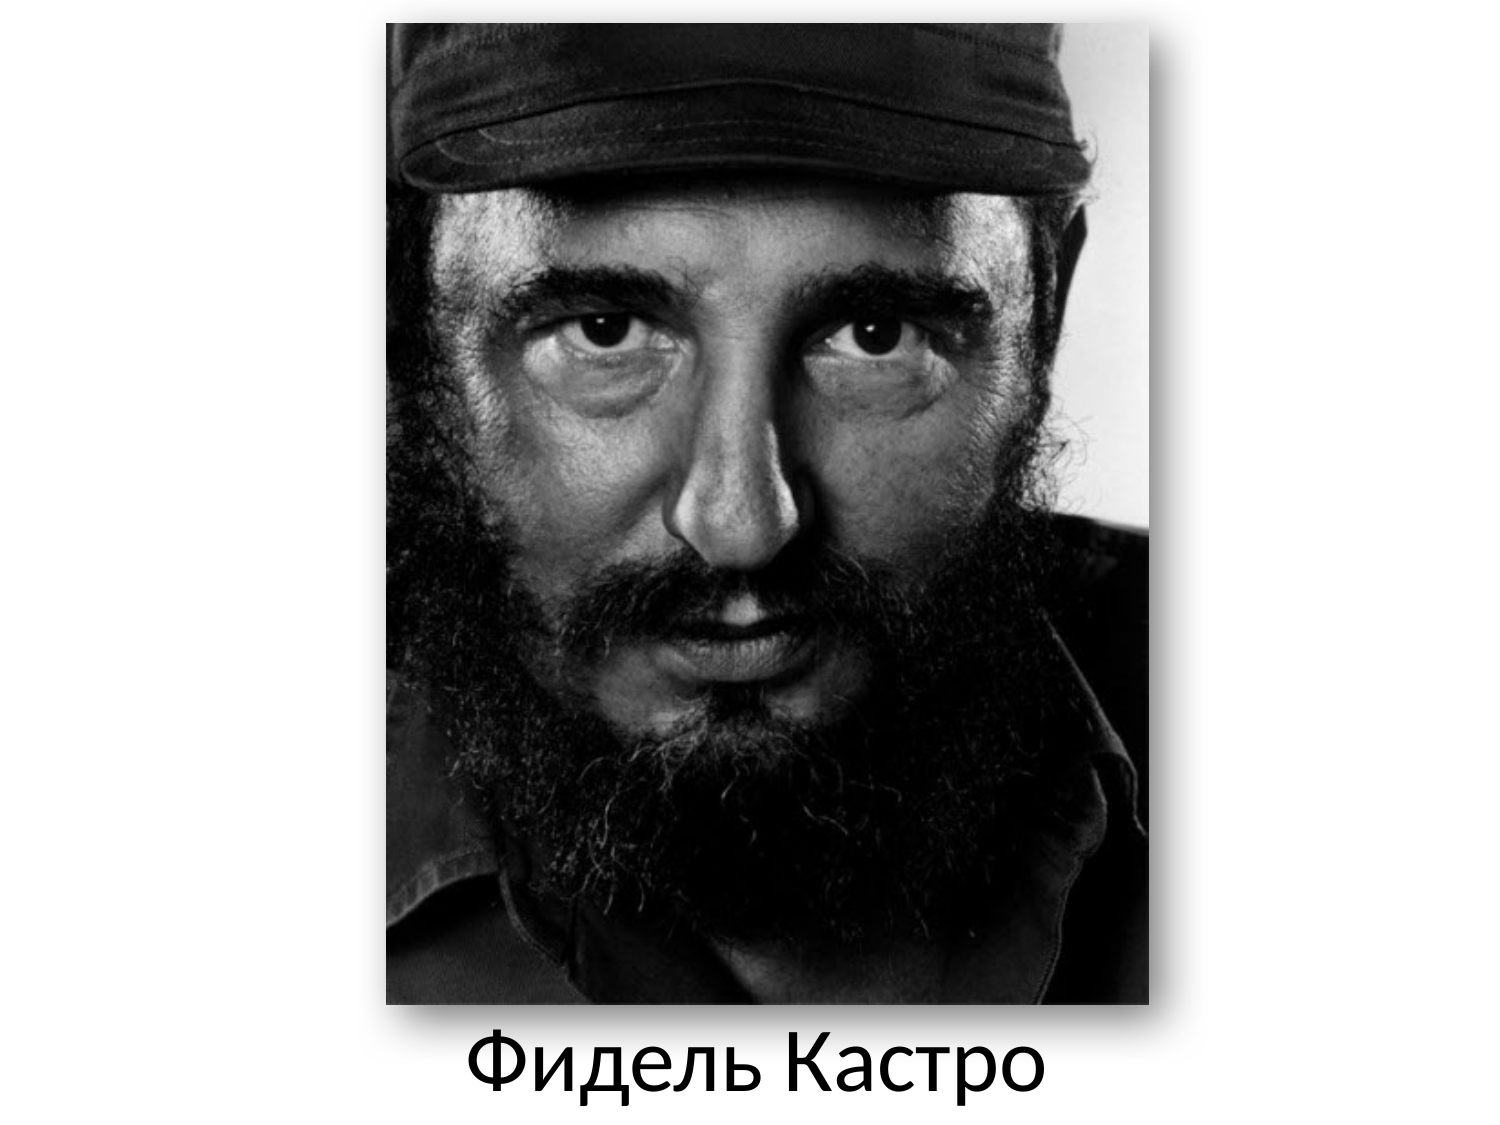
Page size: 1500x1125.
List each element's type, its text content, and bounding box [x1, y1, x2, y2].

title Фидель Кастро [82, 984, 1432, 1125]
picture [386, 23, 1149, 1005]
